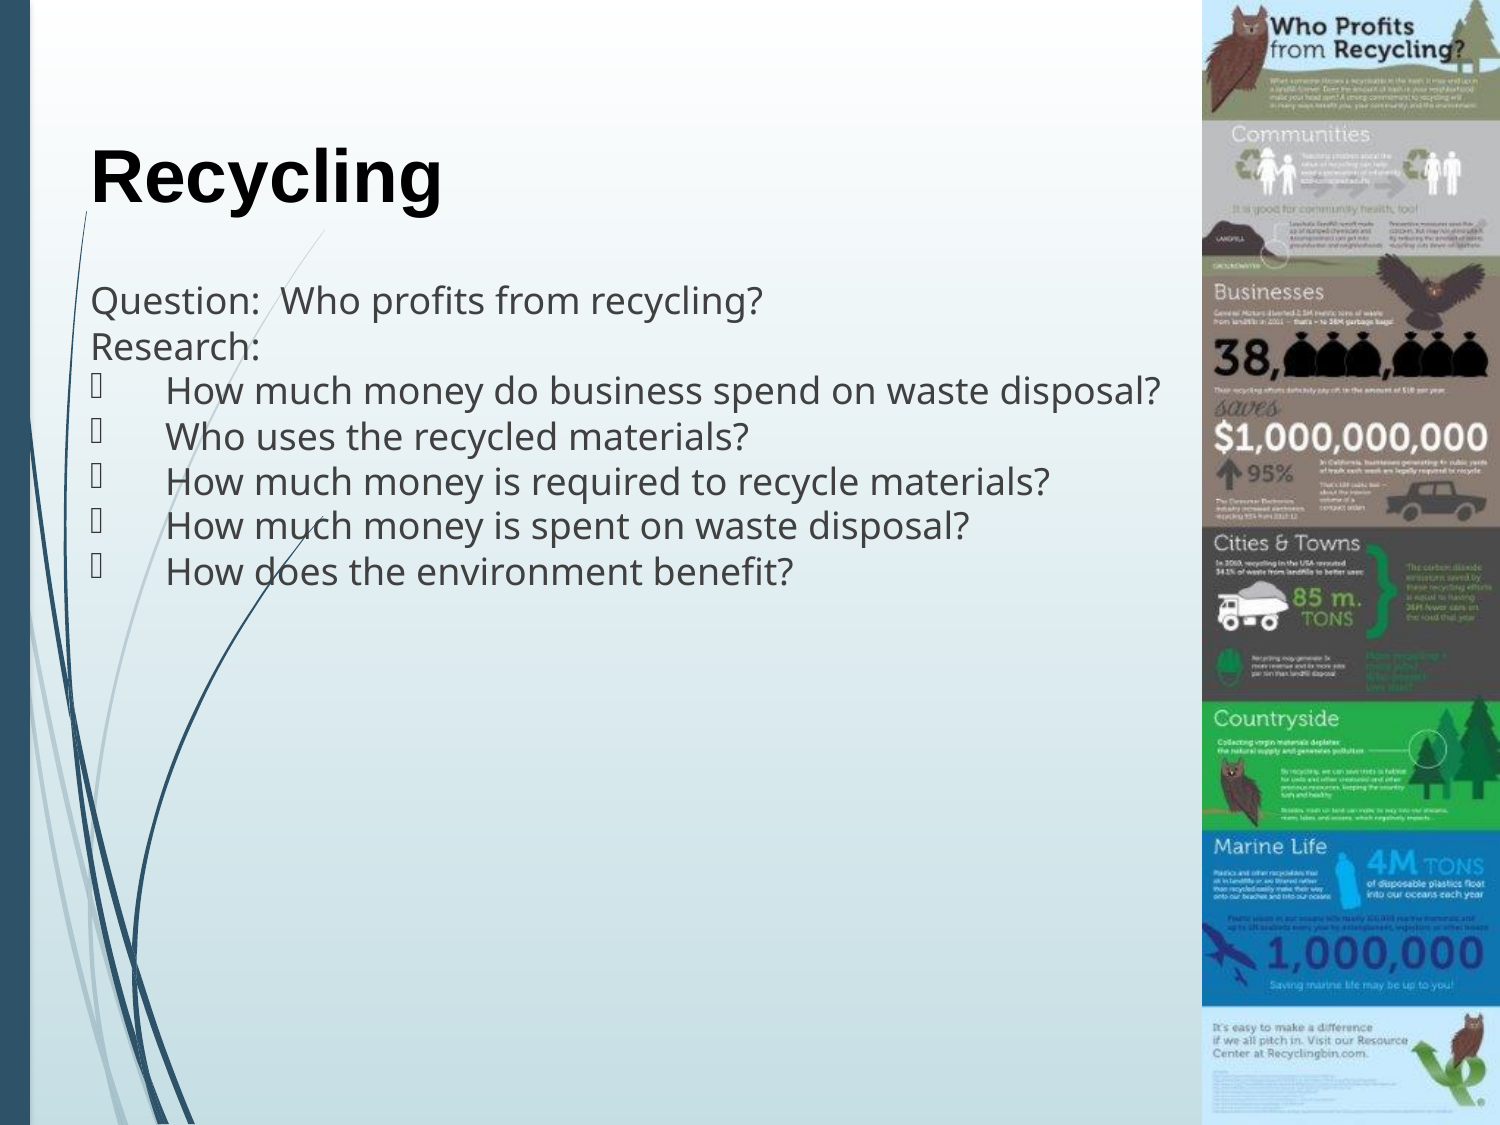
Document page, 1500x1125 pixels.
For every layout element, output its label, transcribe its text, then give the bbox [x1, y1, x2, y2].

title Recycling [75, 45, 1197, 233]
picture [1202, 844, 1206, 866]
list Question: Who profits from recycling? Research: How much money do business spend on waste disposal? Who uses the recycled materials? How much money is required to recycle materials? How much money is spent on waste disposal? How does the environment benefit? [75, 262, 1197, 1078]
picture [1202, 0, 1500, 1125]
